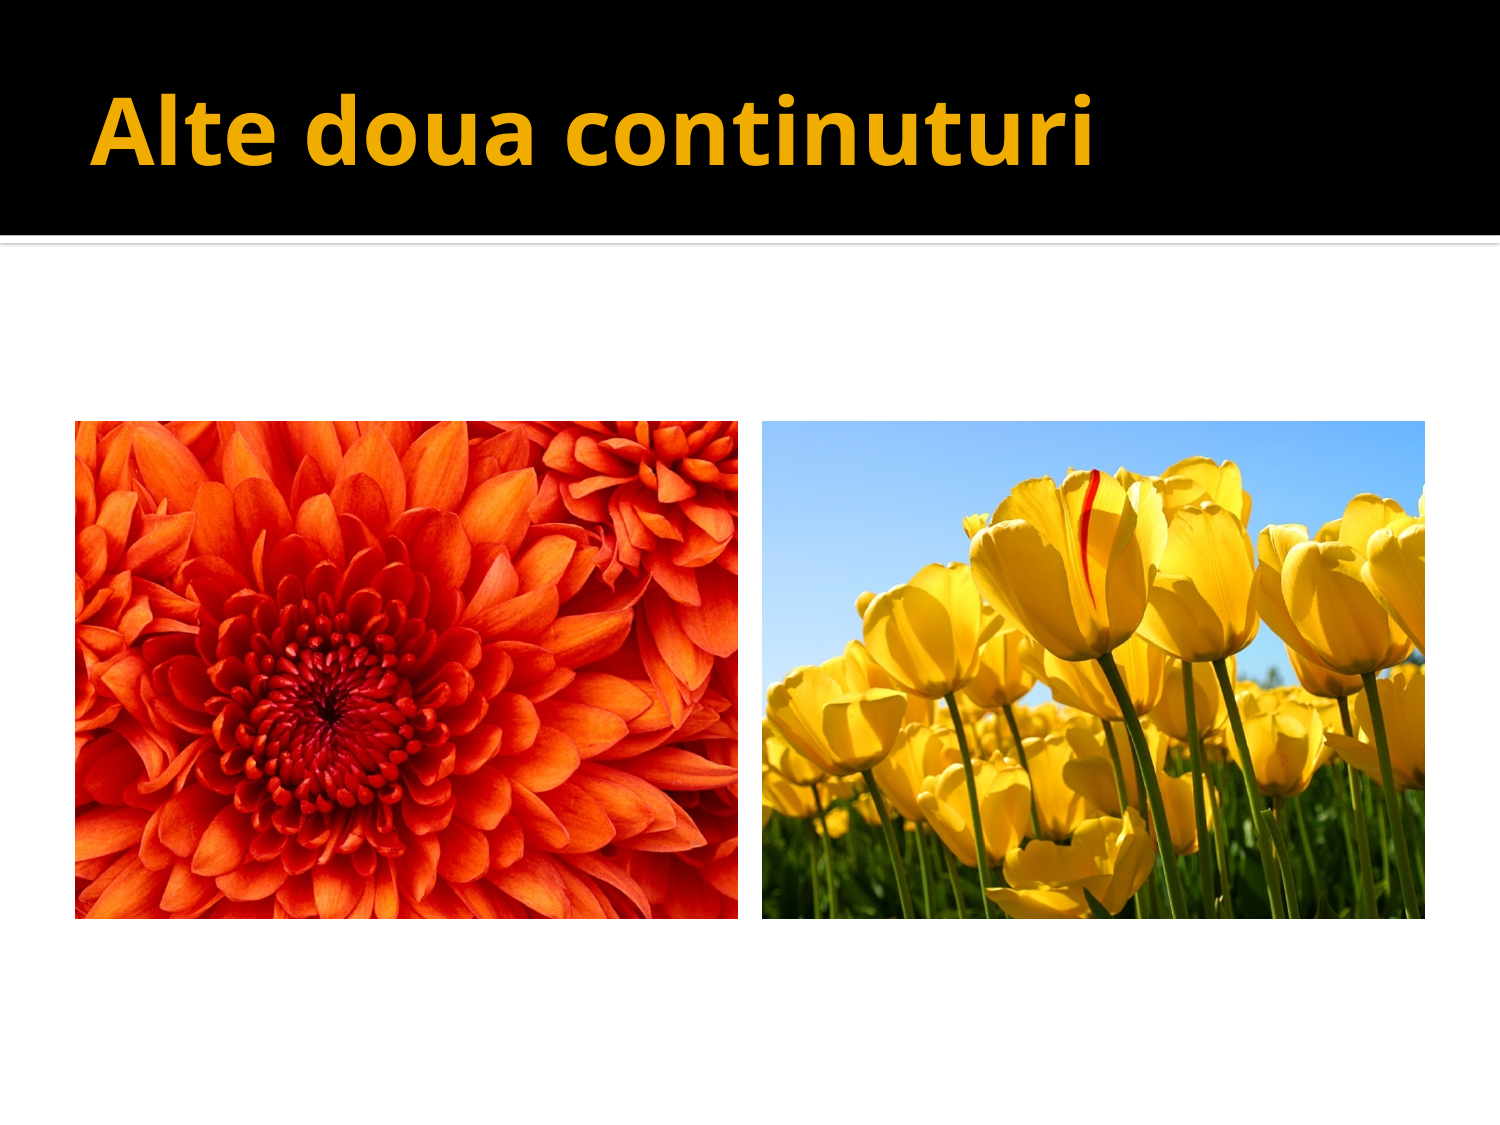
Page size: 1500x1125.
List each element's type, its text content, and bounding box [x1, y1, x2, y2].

title Alte doua continuturi [75, 24, 1425, 231]
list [762, 421, 1425, 919]
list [74, 421, 738, 919]
